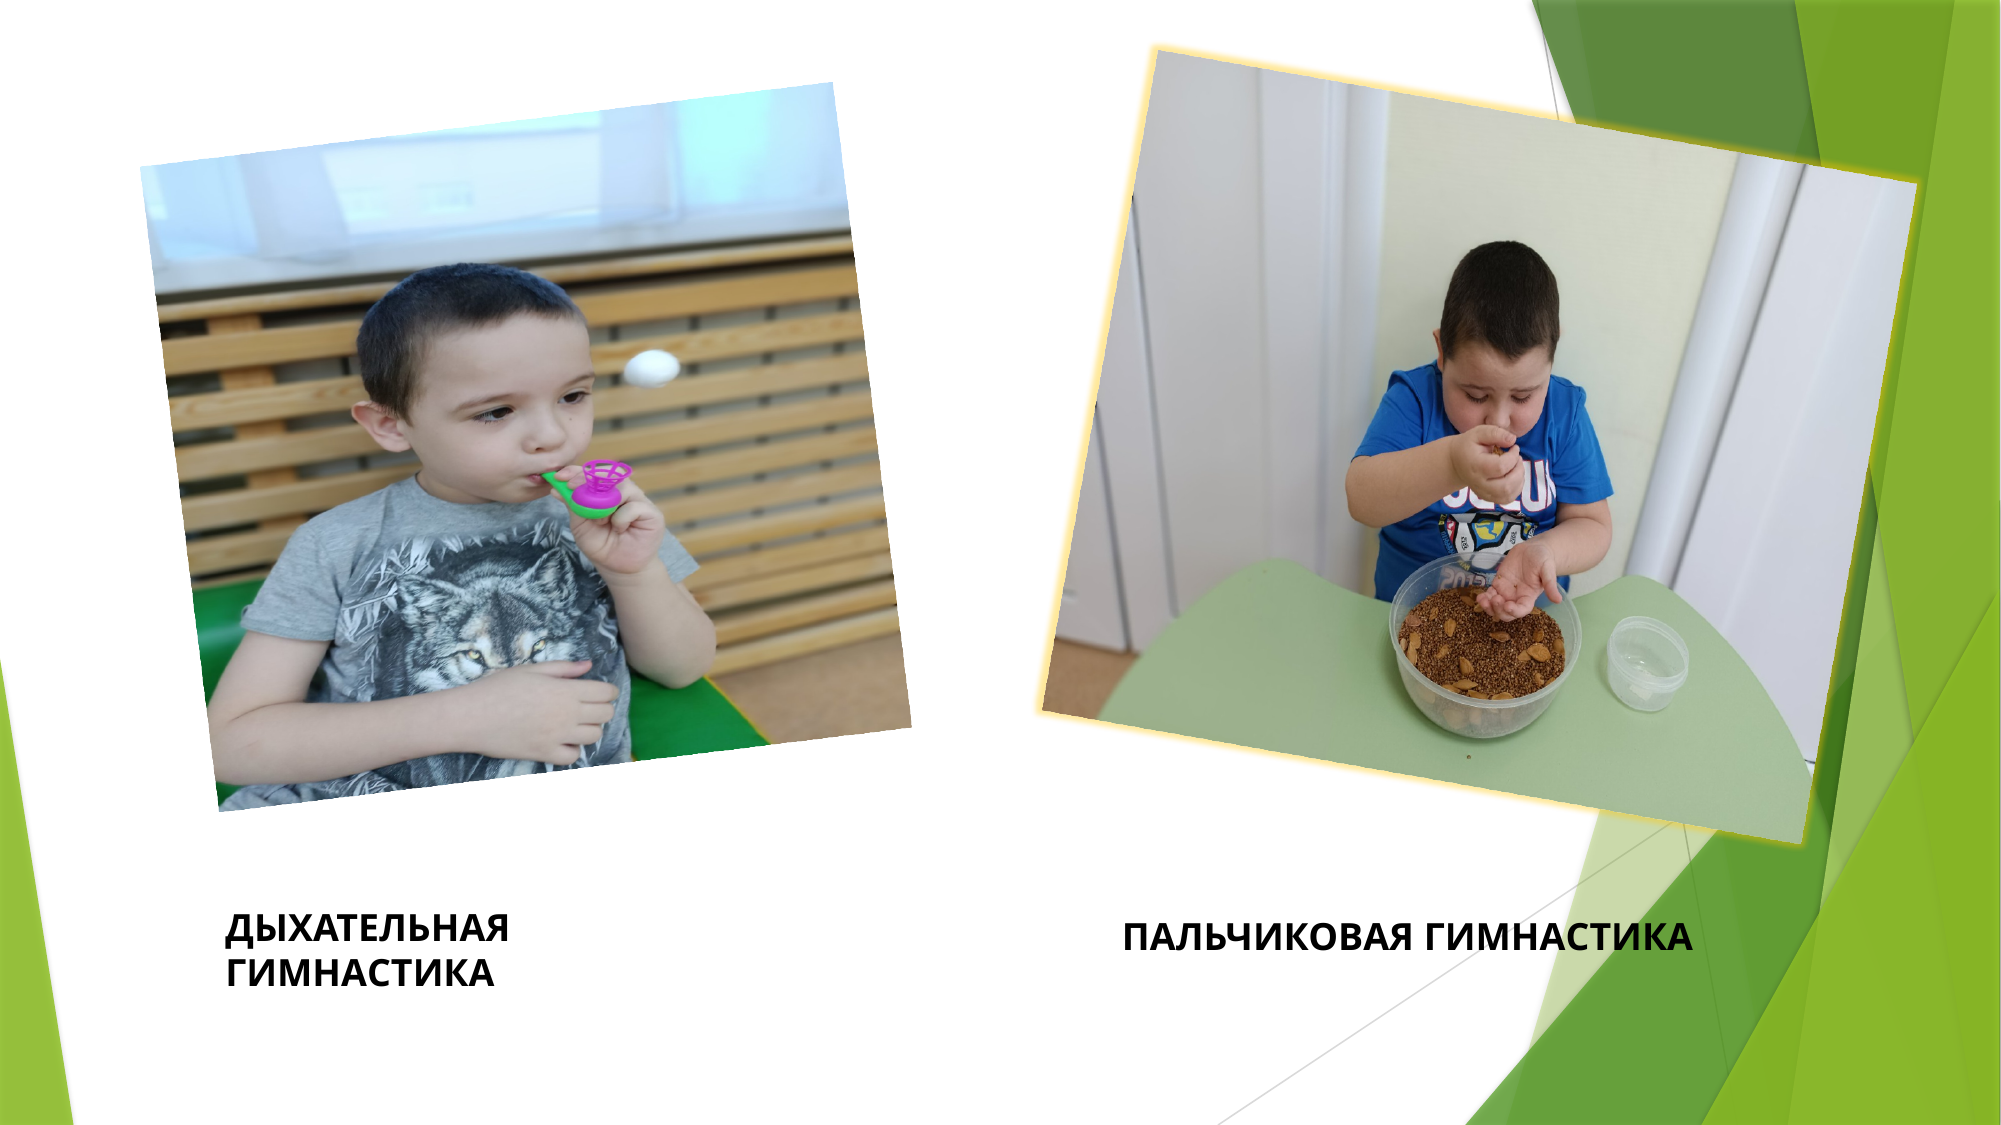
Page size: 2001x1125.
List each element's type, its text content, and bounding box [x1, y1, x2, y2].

text_box ДЫХАТЕЛЬНАЯ ГИМНАСТИКА [210, 896, 742, 1002]
text_box ПАЛЬЧИКОВАЯ ГИМНАСТИКА [1107, 905, 1845, 966]
picture [1043, 50, 1917, 844]
picture [140, 82, 911, 812]
